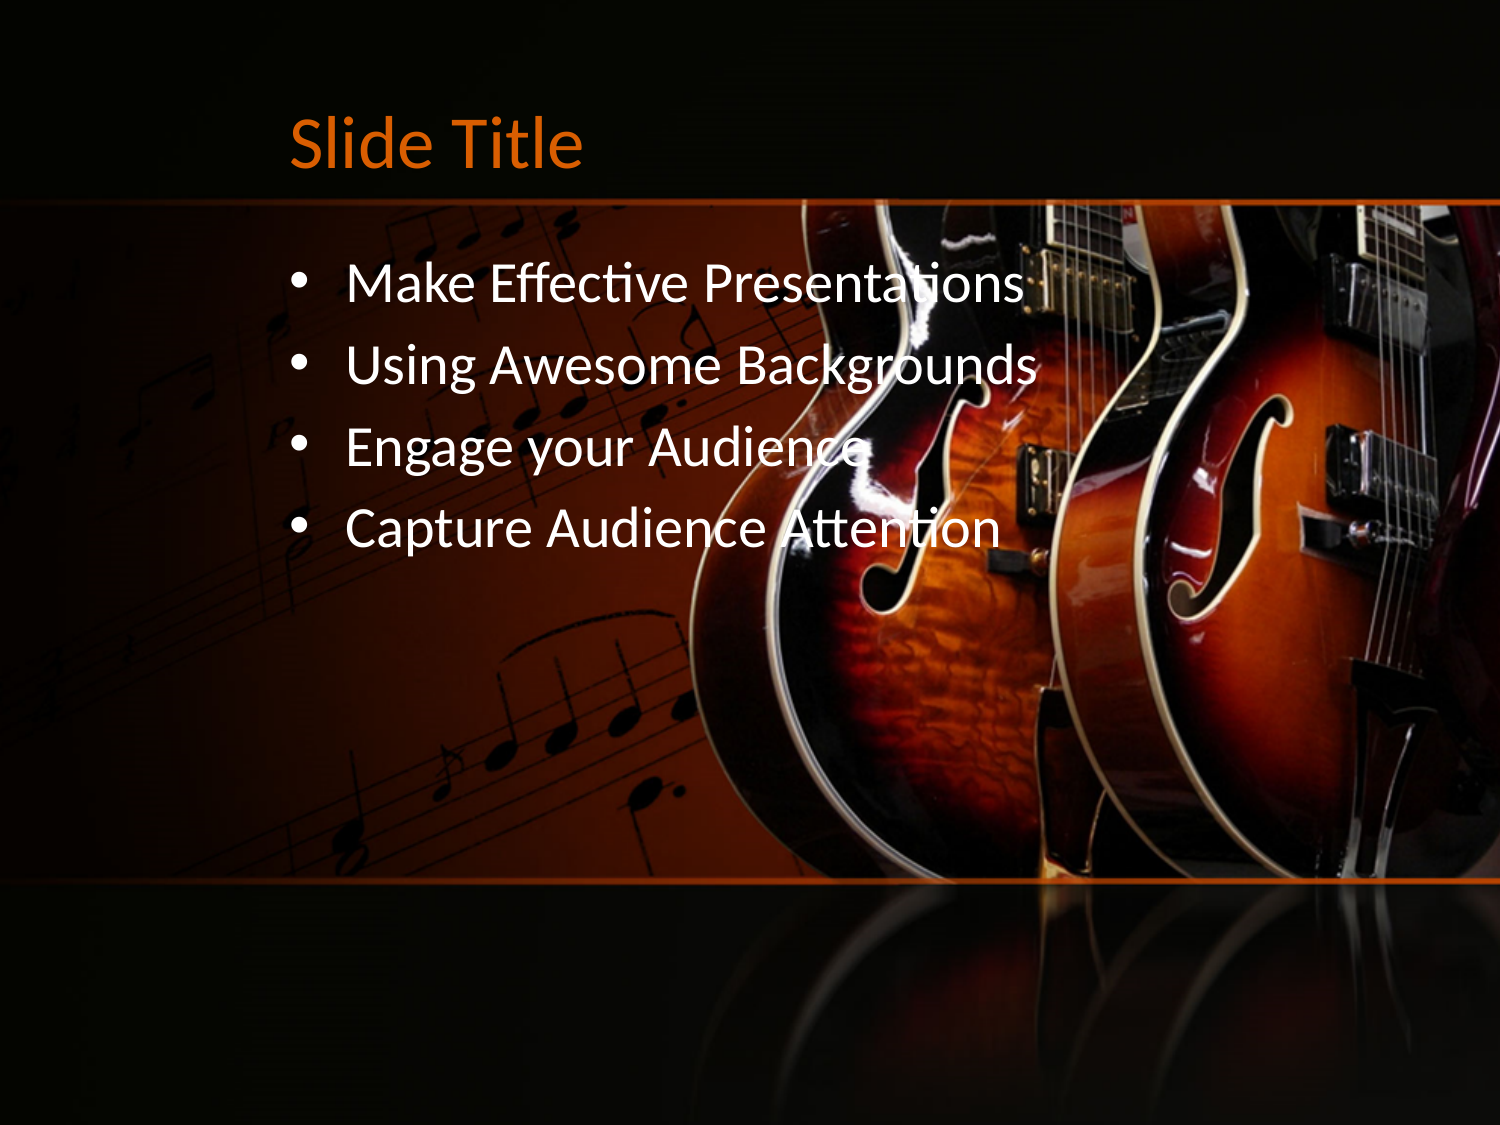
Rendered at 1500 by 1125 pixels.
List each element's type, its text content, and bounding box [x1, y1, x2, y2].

title Slide Title [274, 45, 1425, 233]
picture [0, 0, 1500, 1125]
list Make Effective Presentations Using Awesome Backgrounds Engage your Audience Capture Audience Attention [274, 236, 1425, 939]
